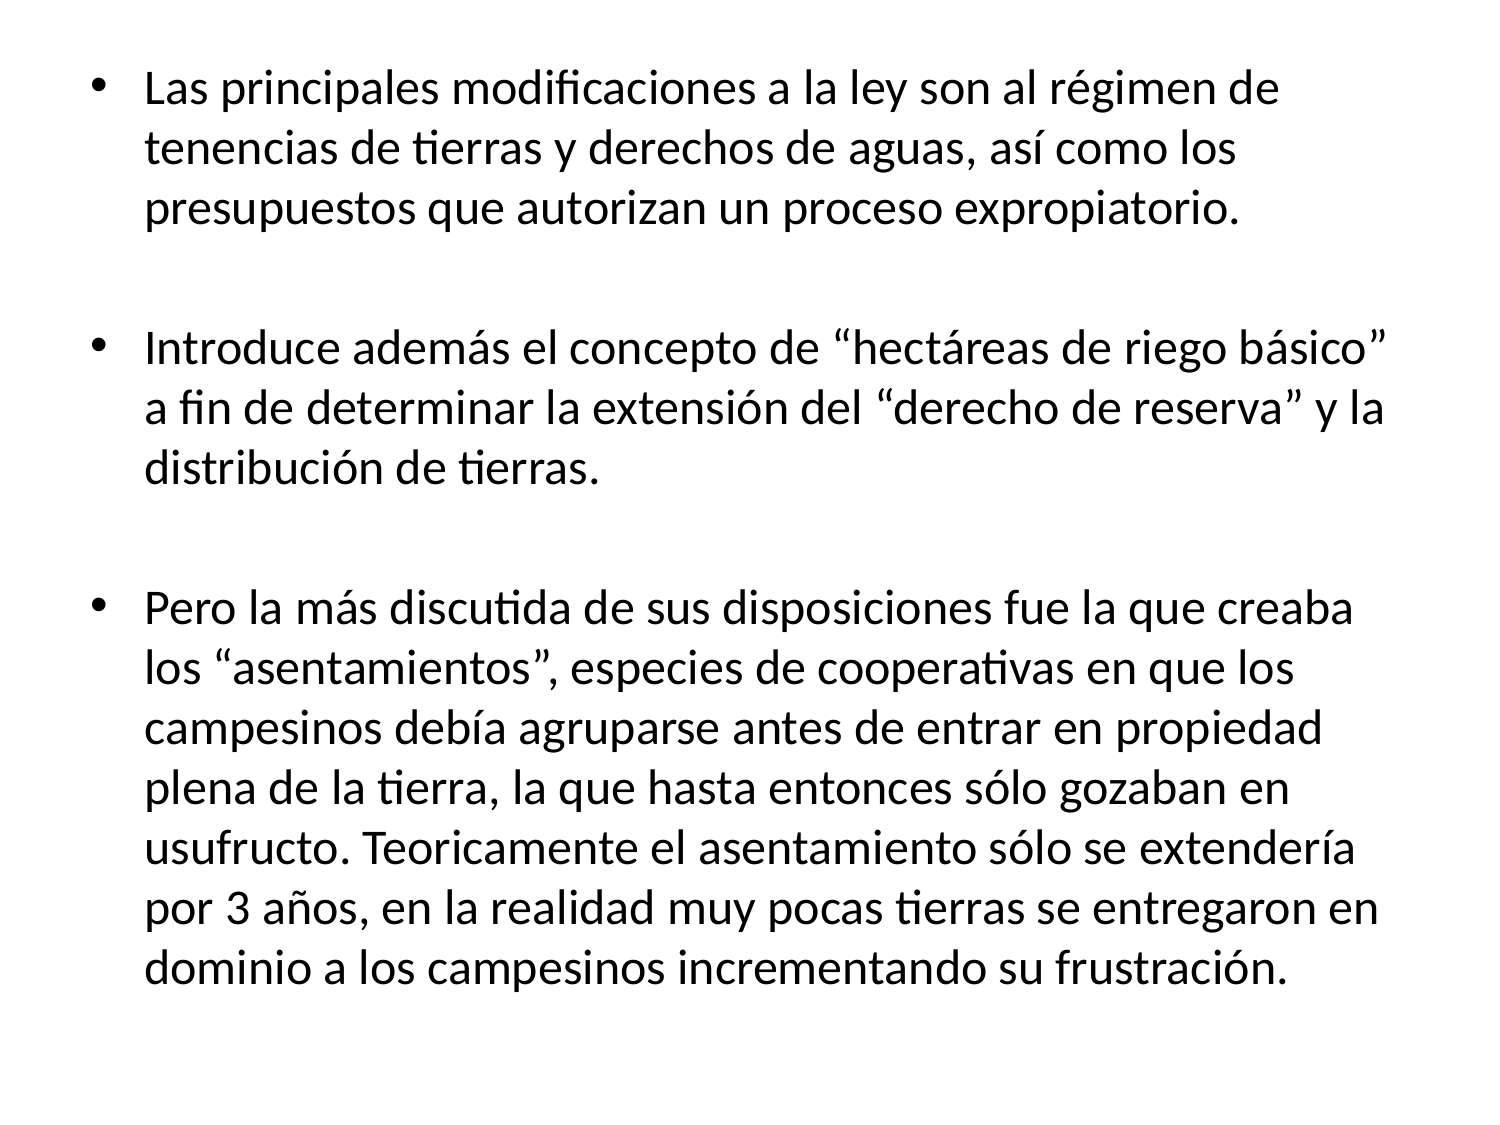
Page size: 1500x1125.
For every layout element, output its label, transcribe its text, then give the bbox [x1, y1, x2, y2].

list Las principales modificaciones a la ley son al régimen de tenencias de tierras y derechos de aguas, así como los presupuestos que autorizan un proceso expropiatorio. Introduce además el concepto de “hectáreas de riego básico” a fin de determinar la extensión del “derecho de reserva” y la distribución de tierras. Pero la más discutida de sus disposiciones fue la que creaba los “asentamientos”, especies de cooperativas en que los campesinos debía agruparse antes de entrar en propiedad plena de la tierra, la que hasta entonces sólo gozaban en usufructo. Teoricamente el asentamiento sólo se extendería por 3 años, en la realidad muy pocas tierras se entregaron en dominio a los campesinos incrementando su frustración. [75, 46, 1425, 1005]
